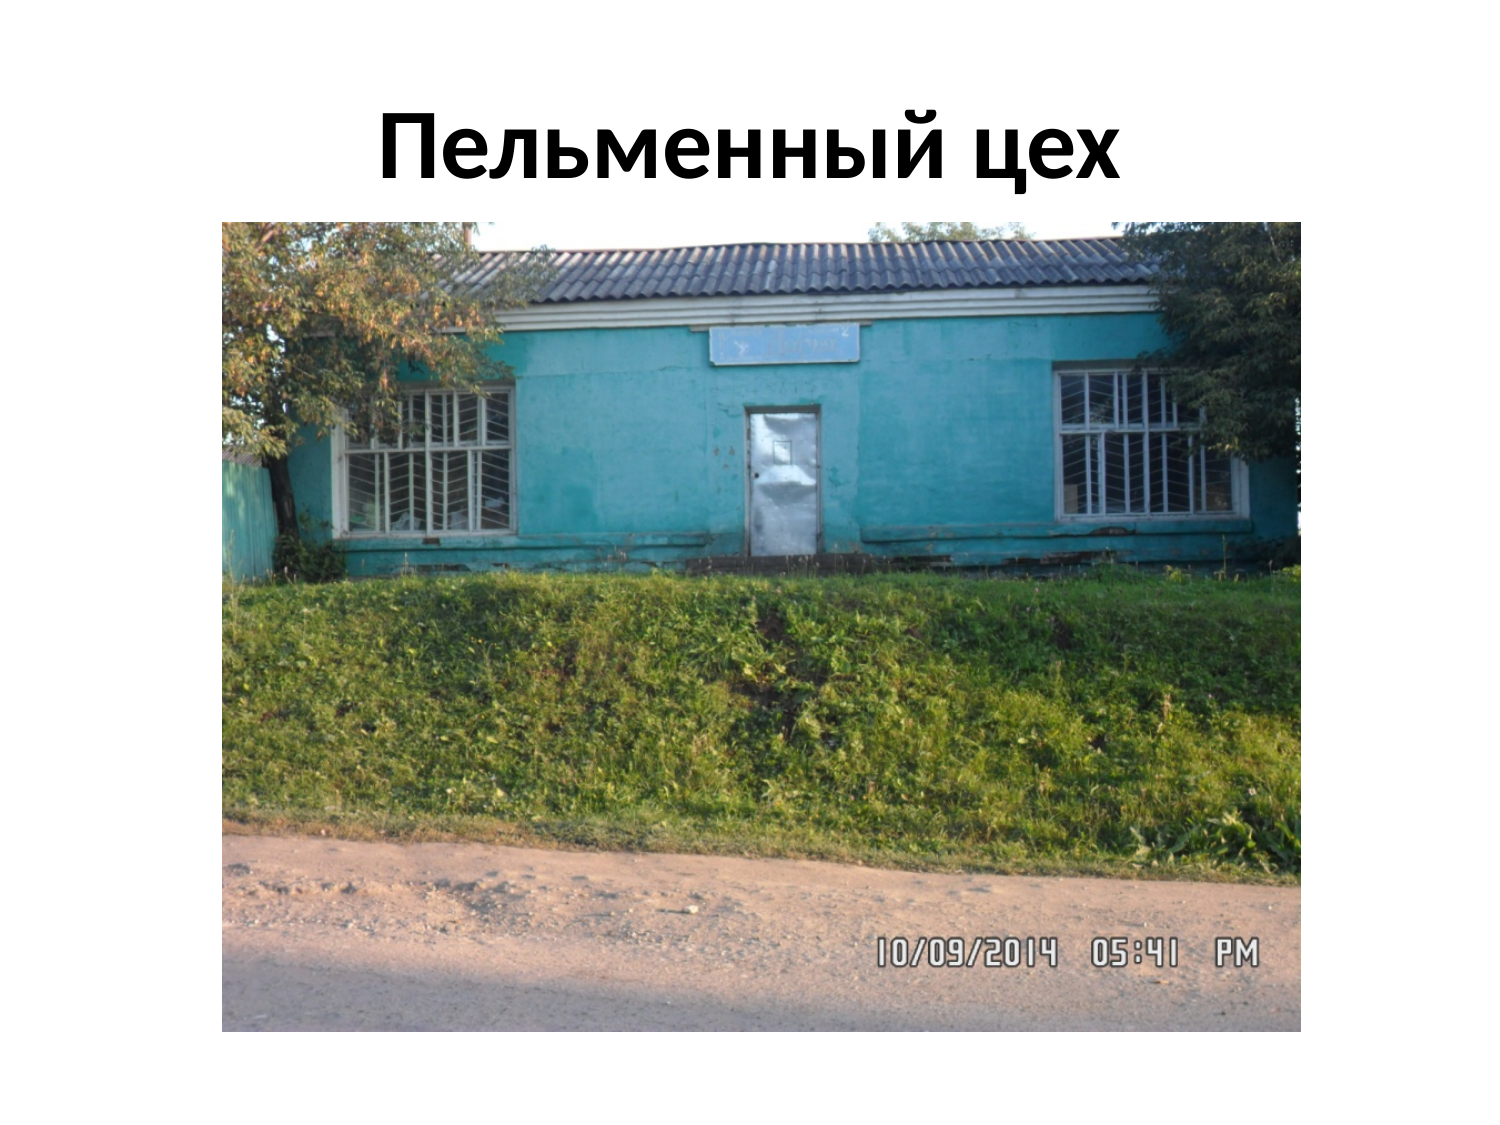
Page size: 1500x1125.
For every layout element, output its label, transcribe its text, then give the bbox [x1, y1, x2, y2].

title Пельменный цех [75, 45, 1425, 233]
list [222, 222, 1301, 1032]
